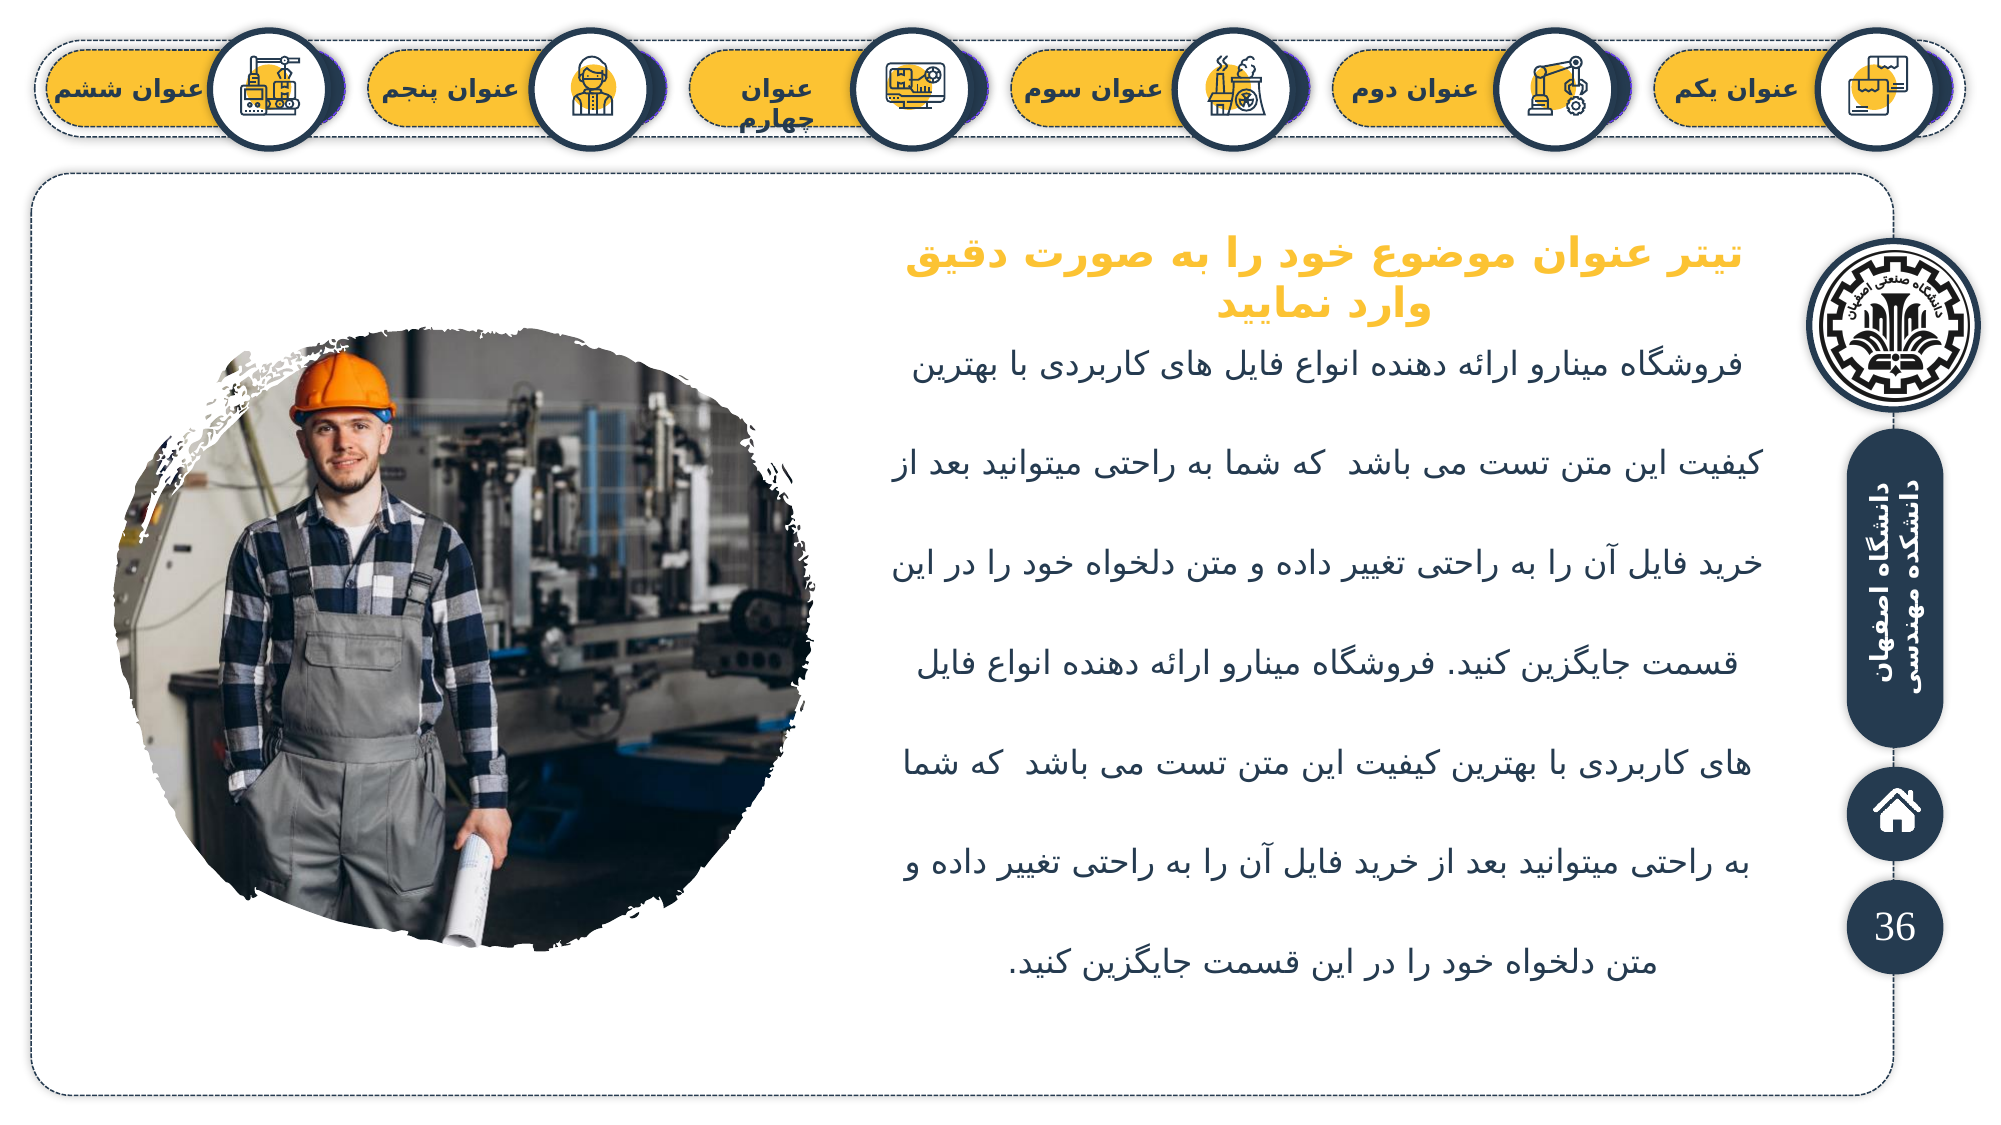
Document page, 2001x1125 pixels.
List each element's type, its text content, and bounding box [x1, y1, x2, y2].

text_box عنوان سوم [1002, 65, 1186, 110]
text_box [240, 55, 301, 116]
picture [1873, 786, 1921, 833]
text_box عنوان پنجم [358, 65, 543, 110]
text_box فروشگاه مینارو ارائه دهنده انواع فایل های کاربردی با بهترین کیفیت این متن تست می باشد که شما به راحتی میتوانید بعد از خرید فایل آن را به راحتی تغییر داده و متن دلخواه خود را در این قسمت جایگزین کنید. فروشگاه مینارو ارائه دهنده انواع فایل های کاربردی با بهترین کیفیت این متن تست می باشد که شما به راحتی میتوانید بعد از خرید فایل آن را به راحتی تغییر داده و متن دلخواه خود را در این قسمت جایگزین کنید. [872, 274, 1784, 1088]
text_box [885, 62, 946, 109]
text_box عنوان دوم [1323, 65, 1507, 110]
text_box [1848, 55, 1909, 116]
text_box عنوان یکم [1645, 65, 1829, 110]
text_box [1527, 55, 1588, 116]
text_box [1207, 55, 1267, 116]
text_box تیتر عنوان موضوع خود را به صورت دقیق وارد نمایید [856, 218, 1794, 333]
picture [1819, 250, 1970, 402]
text_box عنوان چهارم [690, 65, 864, 140]
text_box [572, 55, 614, 116]
text_box عنوان ششم [37, 65, 221, 110]
slide_number 36 [1846, 891, 1944, 952]
picture [113, 326, 816, 952]
text_box [614, 75, 618, 100]
text_box دانشگاه اصفهان دانشکده مهندسی [1855, 426, 1931, 748]
